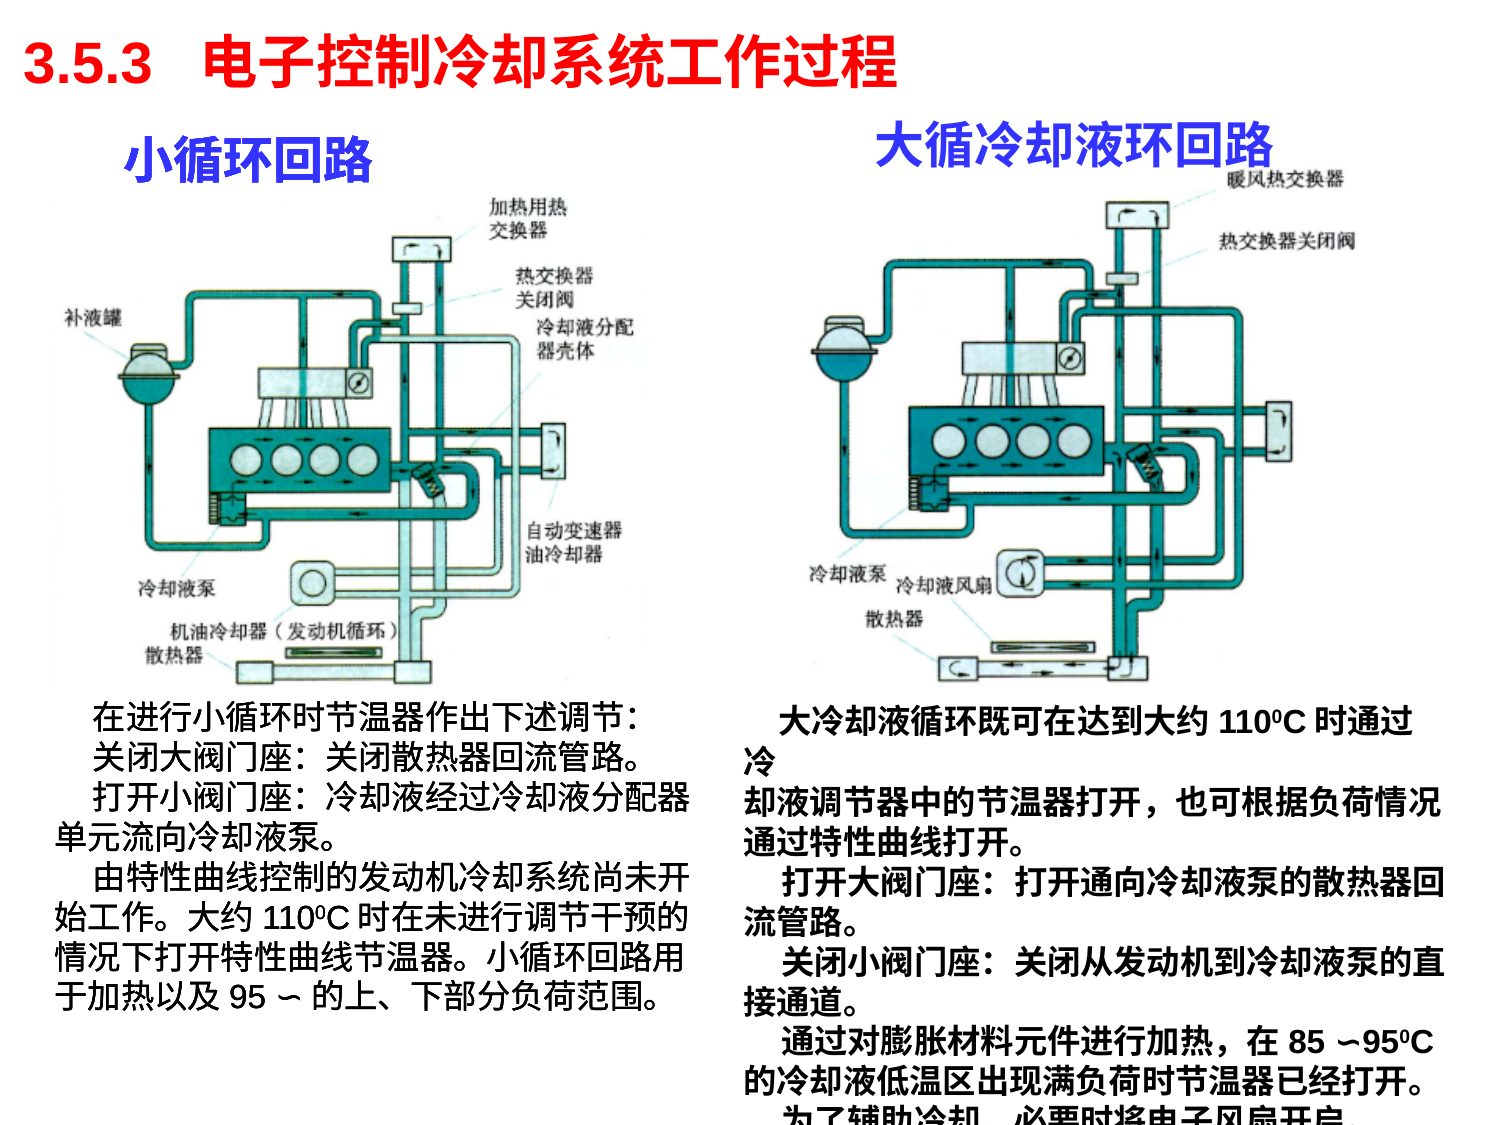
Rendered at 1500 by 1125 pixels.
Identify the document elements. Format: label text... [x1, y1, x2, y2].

text_box 小循环回路 [108, 121, 526, 191]
text_box 在进行小循环时节温器作出下述调节： 关闭大阀门座：关闭散热器回流管路。 打开小阀门座：冷却液经过冷却液分配器单元流向冷却液泵。 由特性曲线控制的发动机冷却系统尚未开始工作。大约1100C时在未进行调节干预的情况下打开特性曲线节温器。小循环回路用于加热以及95 ∽的上、下部分负荷范围。 [40, 688, 729, 1023]
text_box 大循冷却液环回路 [859, 106, 1357, 165]
picture [804, 166, 1366, 690]
text_box 3.5.3 电子控制冷却系统工作过程 [8, 17, 927, 103]
text_box 大冷却液循环既可在达到大约1100C时通过冷 却液调节器中的节温器打开，也可根据负荷情况通过特性曲线打开。 打开大阀门座：打开通向冷却液泵的散热器回流管路。 关闭小阀门座：关闭从发动机到冷却液泵的直接通道。 通过对膨胀材料元件进行加热，在85 ∽950C 的冷却液低温区出现满负荷时节温器已经打开。 为了辅助冷却，必要时将电子风扇开启。 [728, 688, 1462, 1125]
picture [51, 194, 646, 690]
